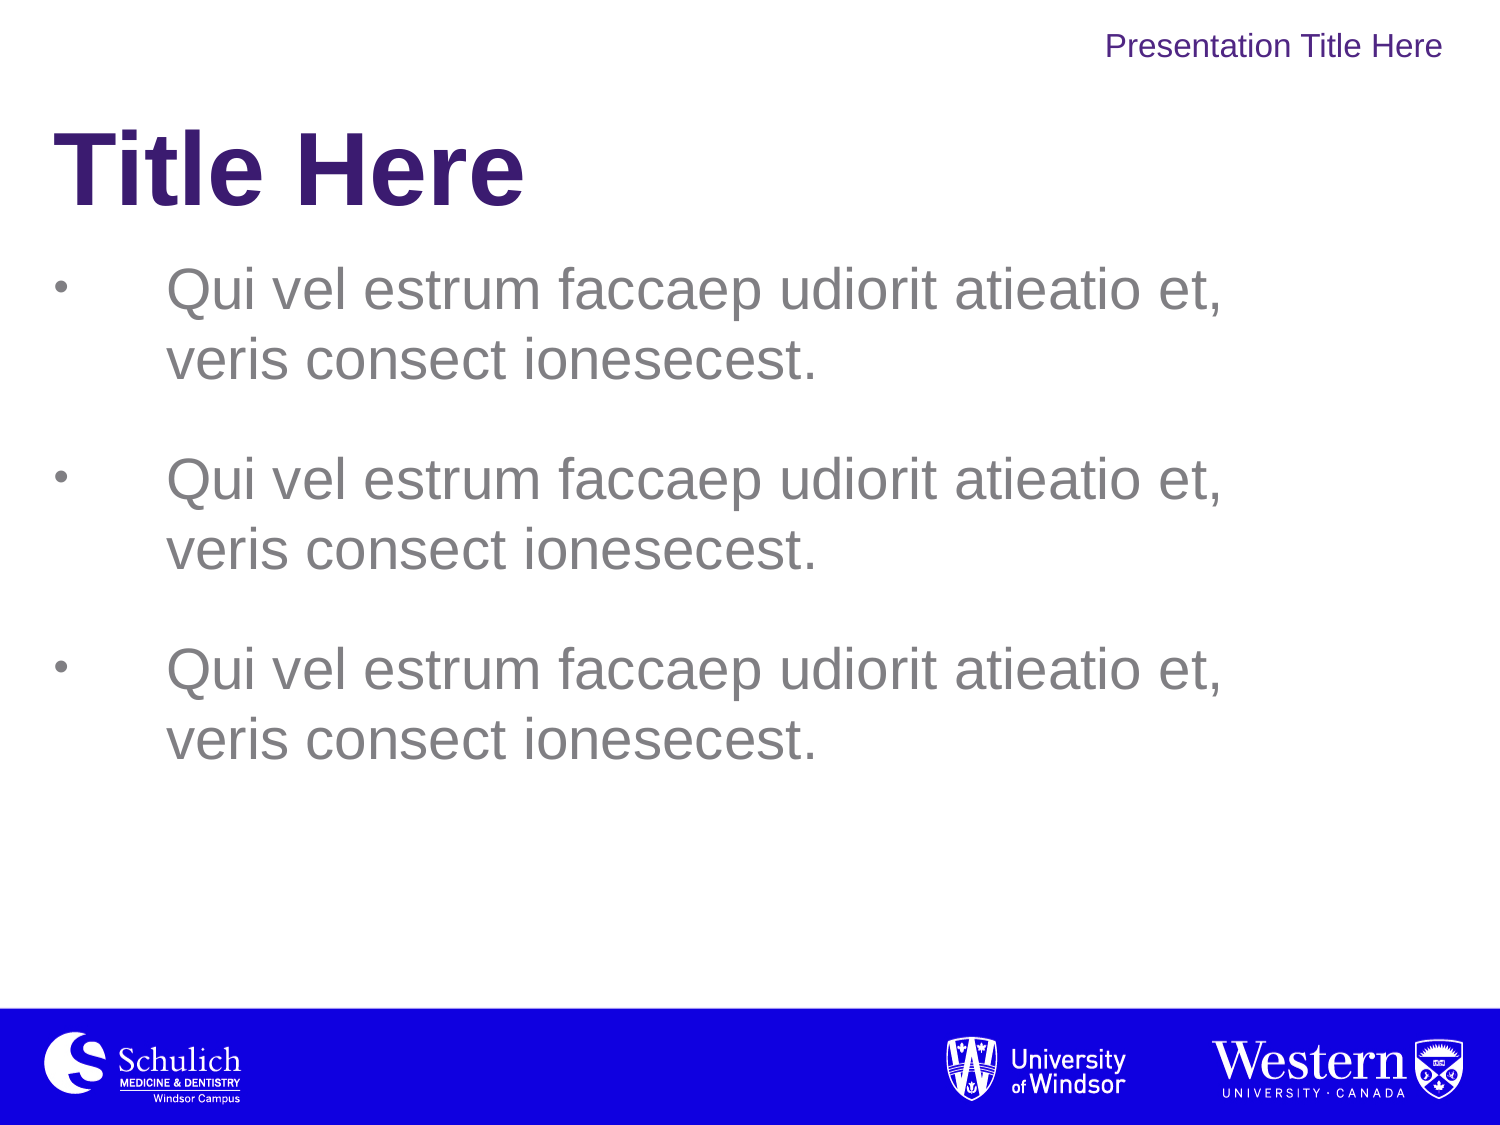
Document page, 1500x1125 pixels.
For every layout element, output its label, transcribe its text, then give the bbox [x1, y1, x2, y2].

text_box Presentation Title Here [935, 17, 1459, 72]
picture [0, 0, 1500, 1125]
text_box Title Here Qui vel estrum faccaep udiorit atieatio et, veris consect ionesecest. Qui vel estrum faccaep udiorit atieatio et, veris consect ionesecest. Qui vel estrum faccaep udiorit atieatio et, veris consect ionesecest. [38, 94, 1353, 1119]
